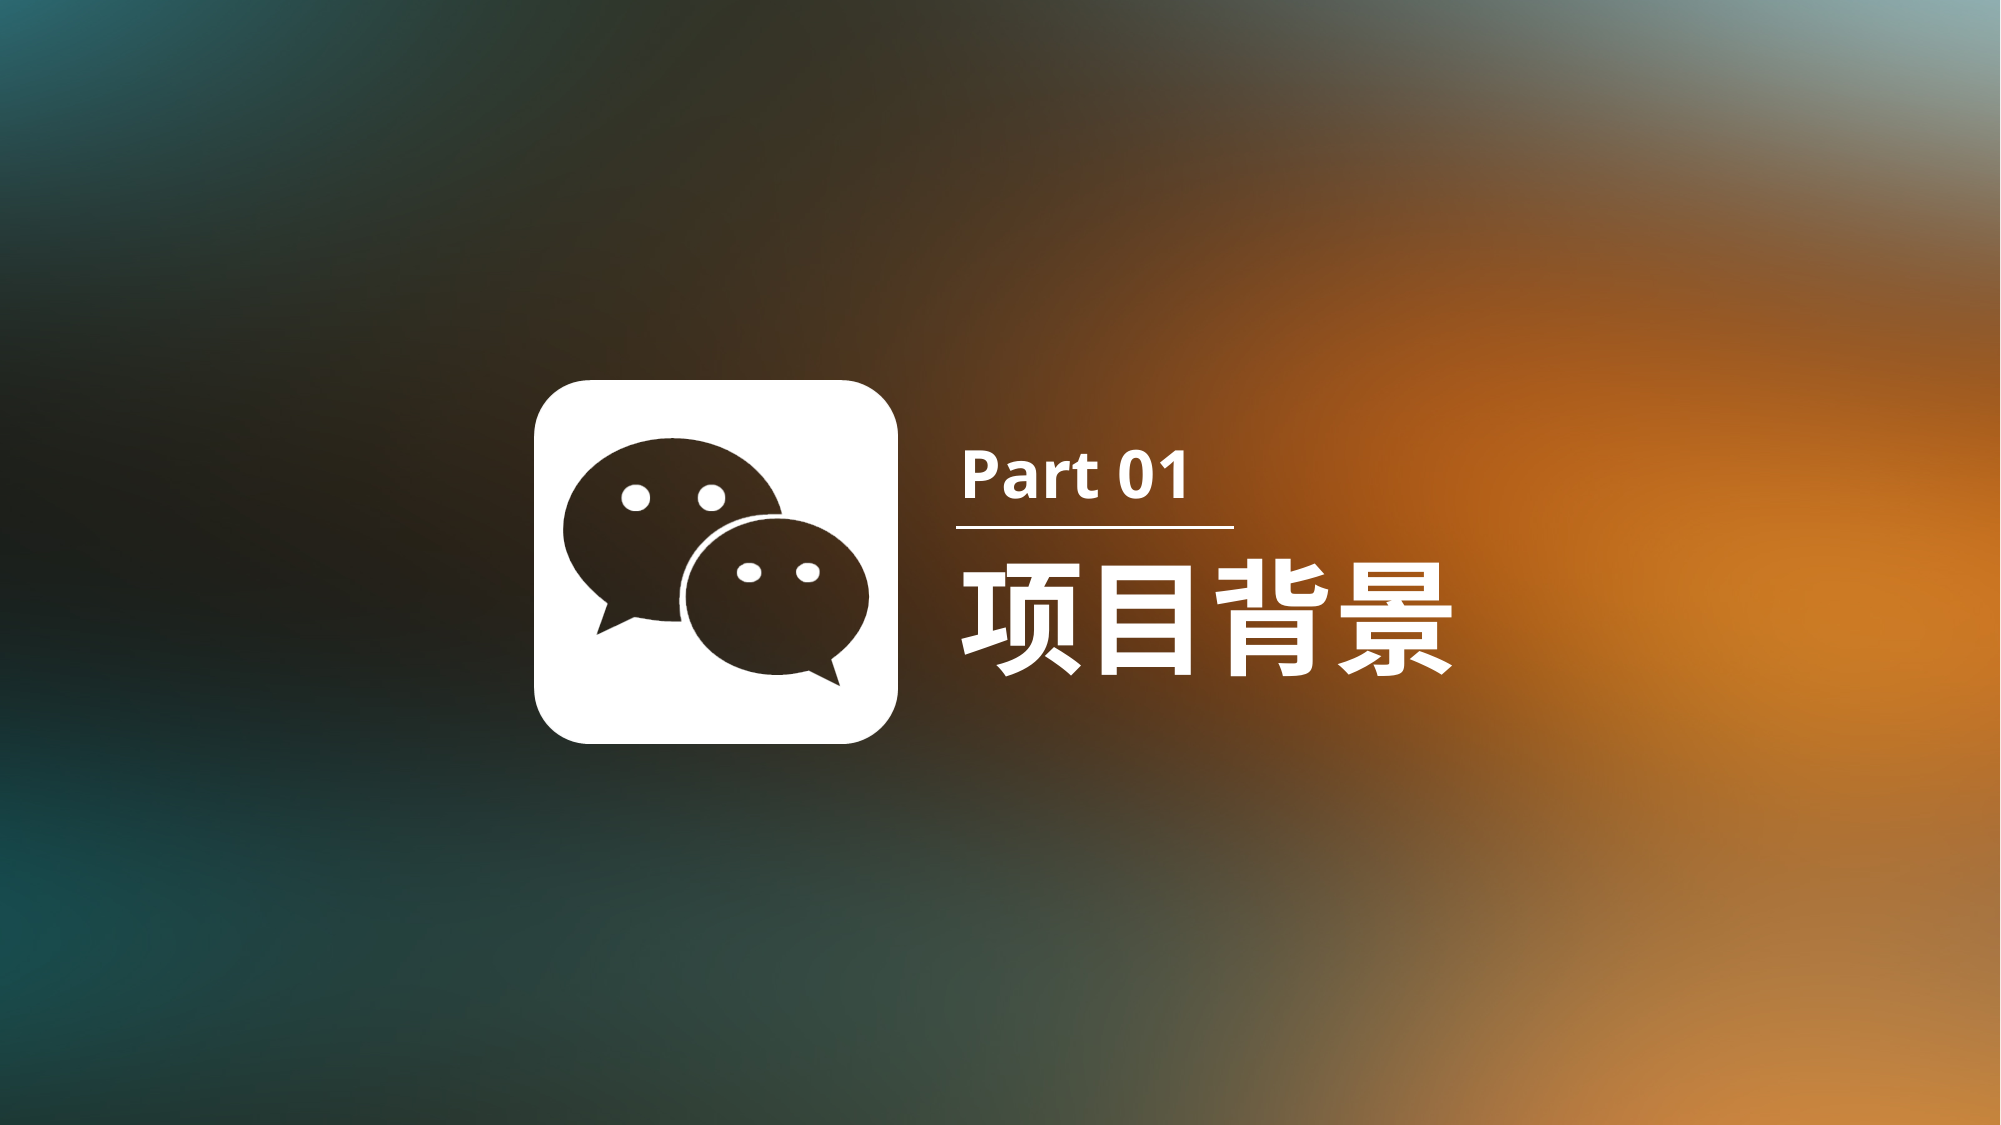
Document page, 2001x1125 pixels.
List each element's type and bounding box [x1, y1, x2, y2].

picture [0, 0, 2001, 1125]
text_box [944, 424, 1533, 701]
